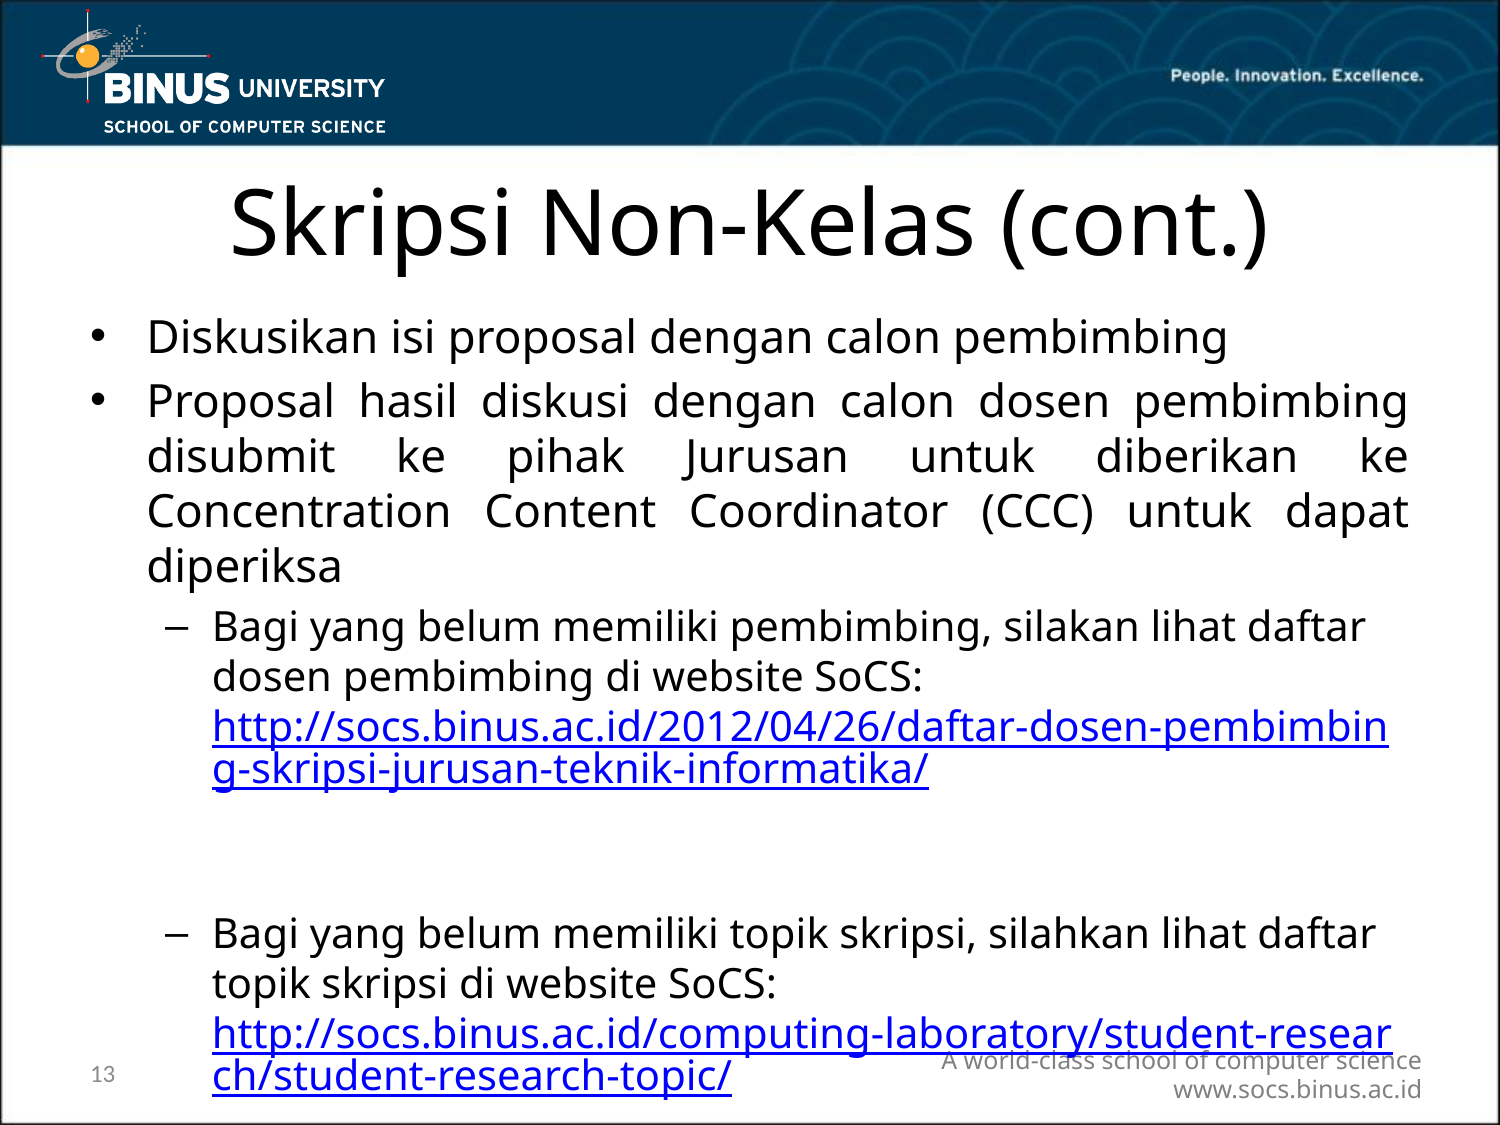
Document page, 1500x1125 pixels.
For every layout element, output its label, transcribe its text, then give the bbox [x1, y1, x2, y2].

title Skripsi Non-Kelas (cont.) [75, 149, 1425, 288]
list Diskusikan isi proposal dengan calon pembimbing Proposal hasil diskusi dengan calon dosen pembimbing disubmit ke pihak Jurusan untuk diberikan ke Concentration Content Coordinator (CCC) untuk dapat diperiksa Bagi yang belum memiliki pembimbing, silakan lihat daftar dosen pembimbing di website SoCS: http://socs.binus.ac.id/2012/04/26/daftar-dosen-pembimbing-skripsi-jurusan-teknik-informatika/ Bagi yang belum memiliki topik skripsi, silahkan lihat daftar topik skripsi di website SoCS: http://socs.binus.ac.id/computing-laboratory/student-research/student-research-topic/ [75, 299, 1425, 1005]
slide_number 13 [75, 1042, 425, 1103]
picture [0, 0, 1500, 1125]
